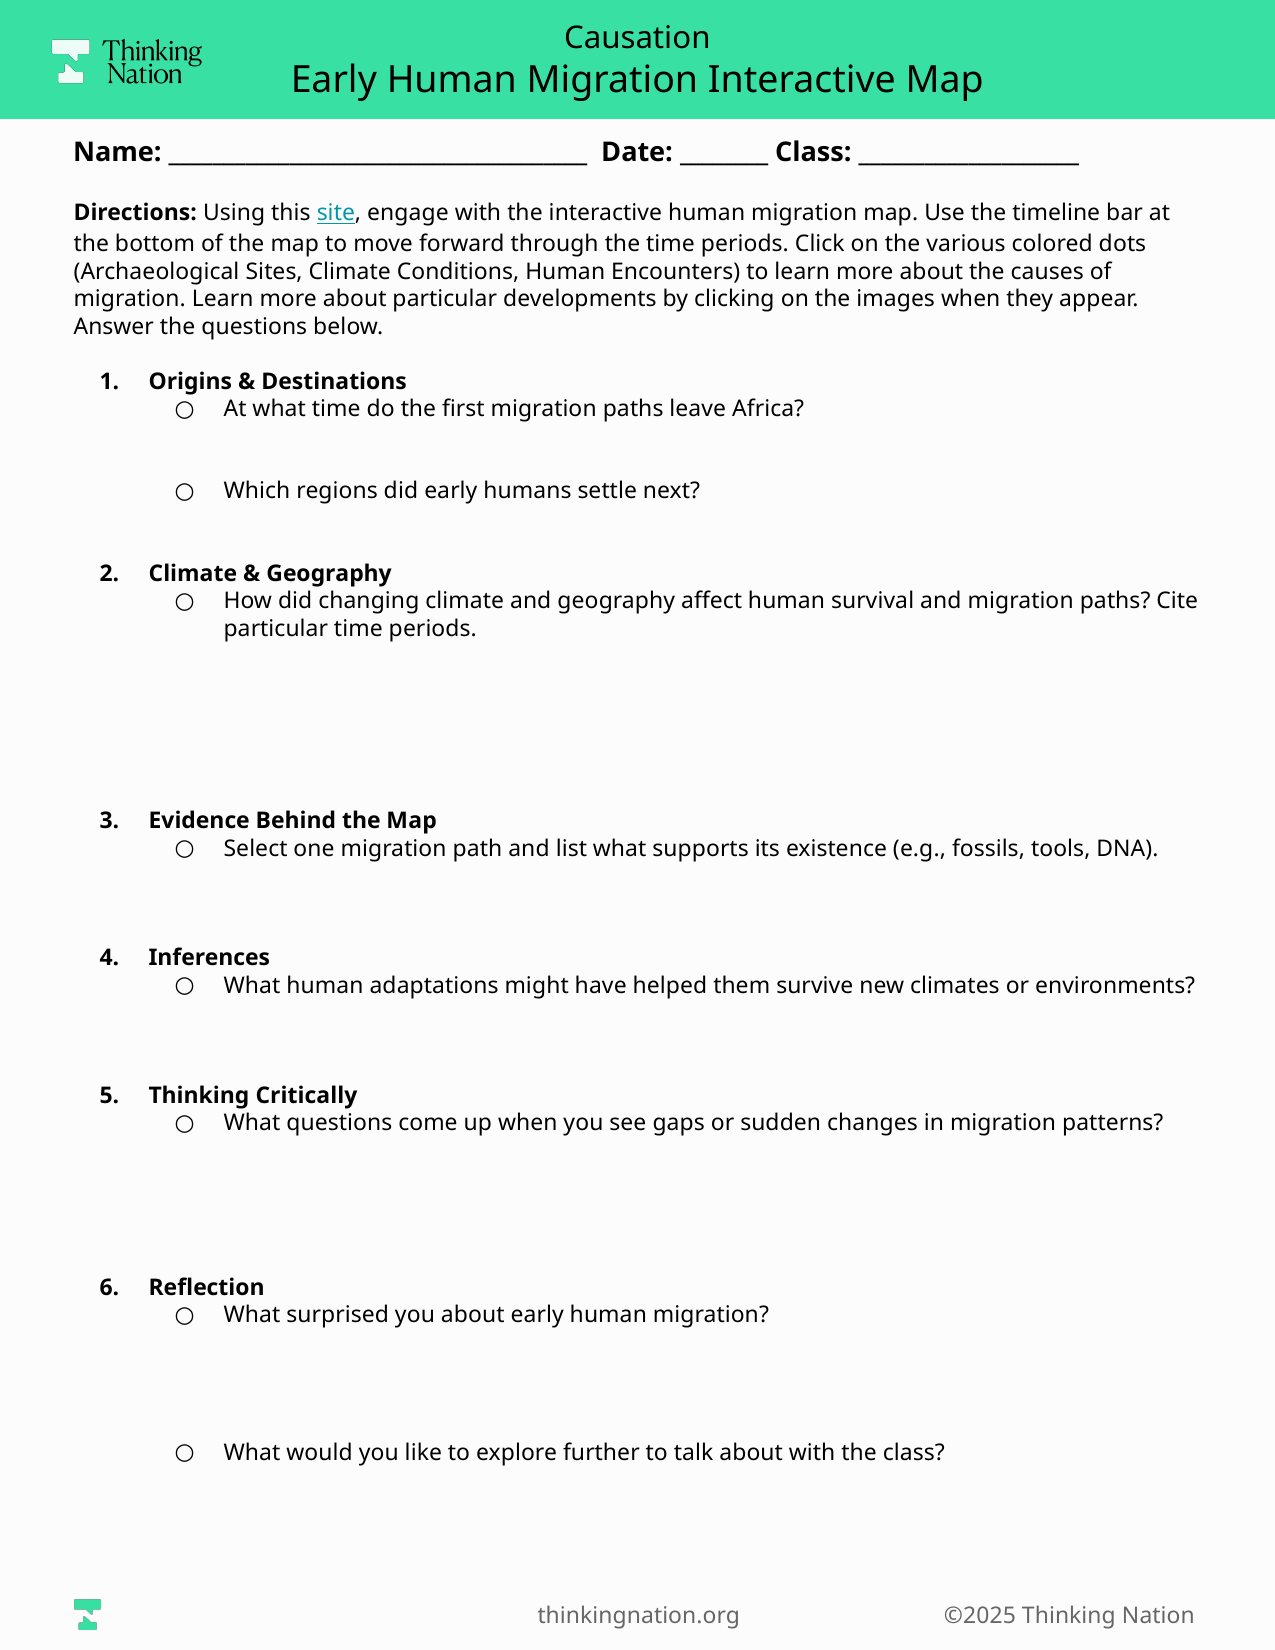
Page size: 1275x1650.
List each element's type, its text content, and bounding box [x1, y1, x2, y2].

picture [35, 25, 207, 97]
text_box Name: ______________________________________ Date: ________ Class: ____________________ [57, 118, 1218, 181]
text_box Causation Early Human Migration Interactive Map [0, 0, 1275, 119]
text_box ©2025 Thinking Nation [909, 1584, 1211, 1636]
text_box Directions: Using this site, engage with the interactive human migration map. Use the timeline bar at the bottom of the map to move forward through the time periods. Click on the various colored dots (Archaeological Sites, Climate Conditions, Human Encounters) to learn more about the causes of migration. Learn more about particular developments by clicking on the images when they appear. Answer the questions below. Origins & Destinations At what time do the first migration paths leave Africa? Which regions did early humans settle next? Climate & Geography How did changing climate and geography affect human survival and migration paths? Cite particular time periods. Evidence Behind the Map Select one migration path and list what supports its existence (e.g., fossils, tools, DNA). Inferences What human adaptations might have helped them survive new climates or environments? Thinking Critically What questions come up when you see gaps or sudden changes in migration patterns? Reflection What surprised you about early human migration? What would you like to explore further to talk about with the class? [58, 182, 1222, 1508]
picture [65, 1592, 109, 1636]
text_box thinkingnation.org [488, 1584, 790, 1636]
